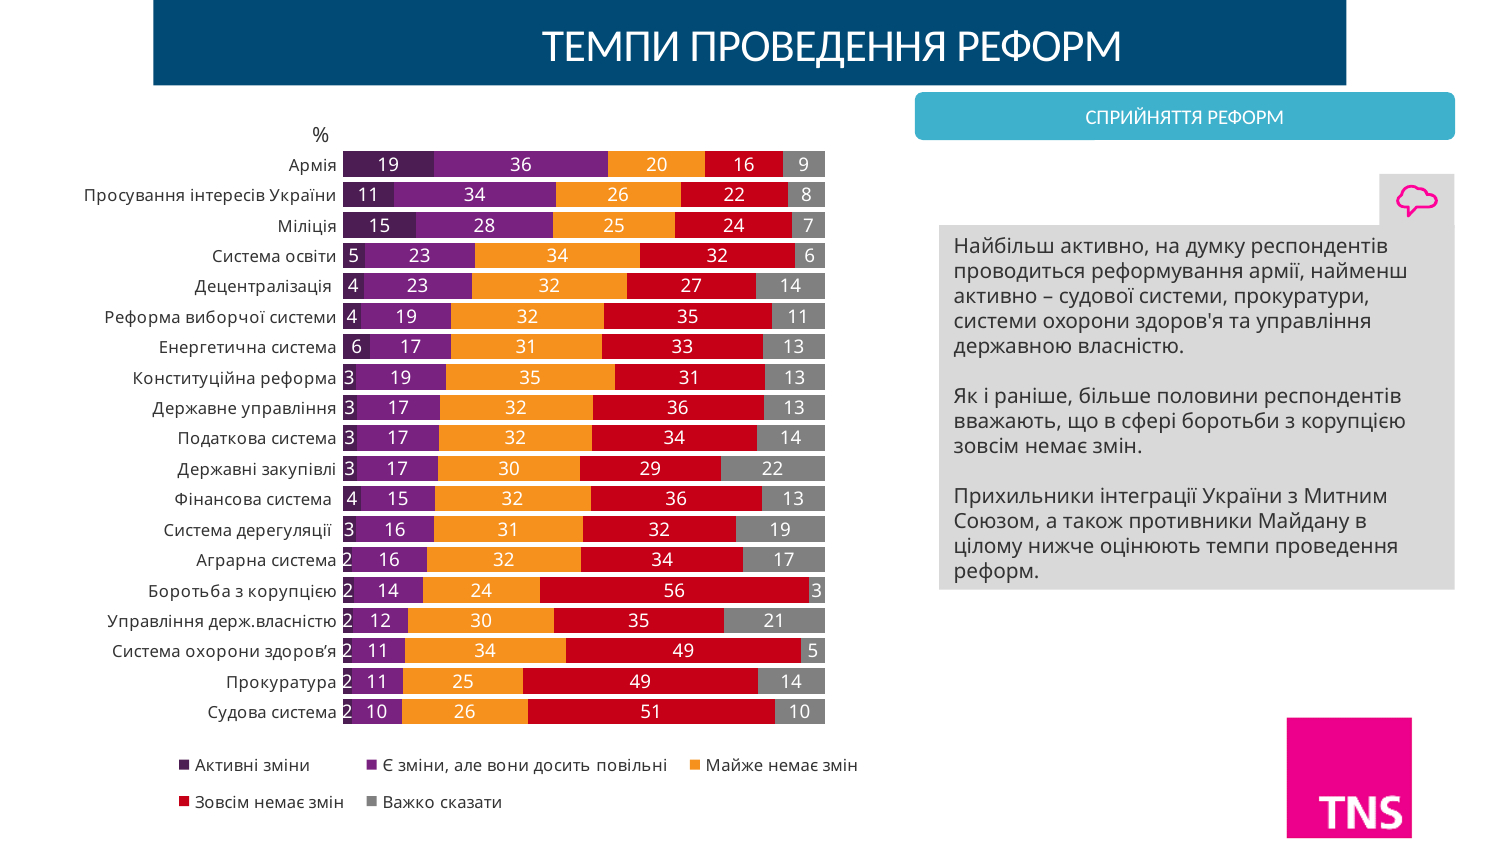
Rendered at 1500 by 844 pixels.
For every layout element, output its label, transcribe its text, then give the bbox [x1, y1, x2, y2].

text_box Найбільш активно, на думку респондентів проводиться реформування армії, найменш активно – судової системи, прокуратури, системи охорони здоров'я та управління державною власністю. Як і раніше, більше половини респондентів вважають, що в сфері боротьби з корупцією зовсім немає змін. Прихильники інтеграції України з Митним Союзом, а також противники Майдану в цілому нижче оцінюють темпи проведення реформ. [939, 225, 1455, 590]
text_box СПРИЙНЯТТЯ РЕФОРМ [912, 89, 1458, 143]
picture [1282, 713, 1417, 843]
text_box [153, 0, 1347, 86]
text_box ТЕМПИ ПРОВЕДЕННЯ РЕФОРМ [527, 8, 1138, 79]
chart [29, 55, 881, 844]
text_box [1379, 173, 1455, 229]
